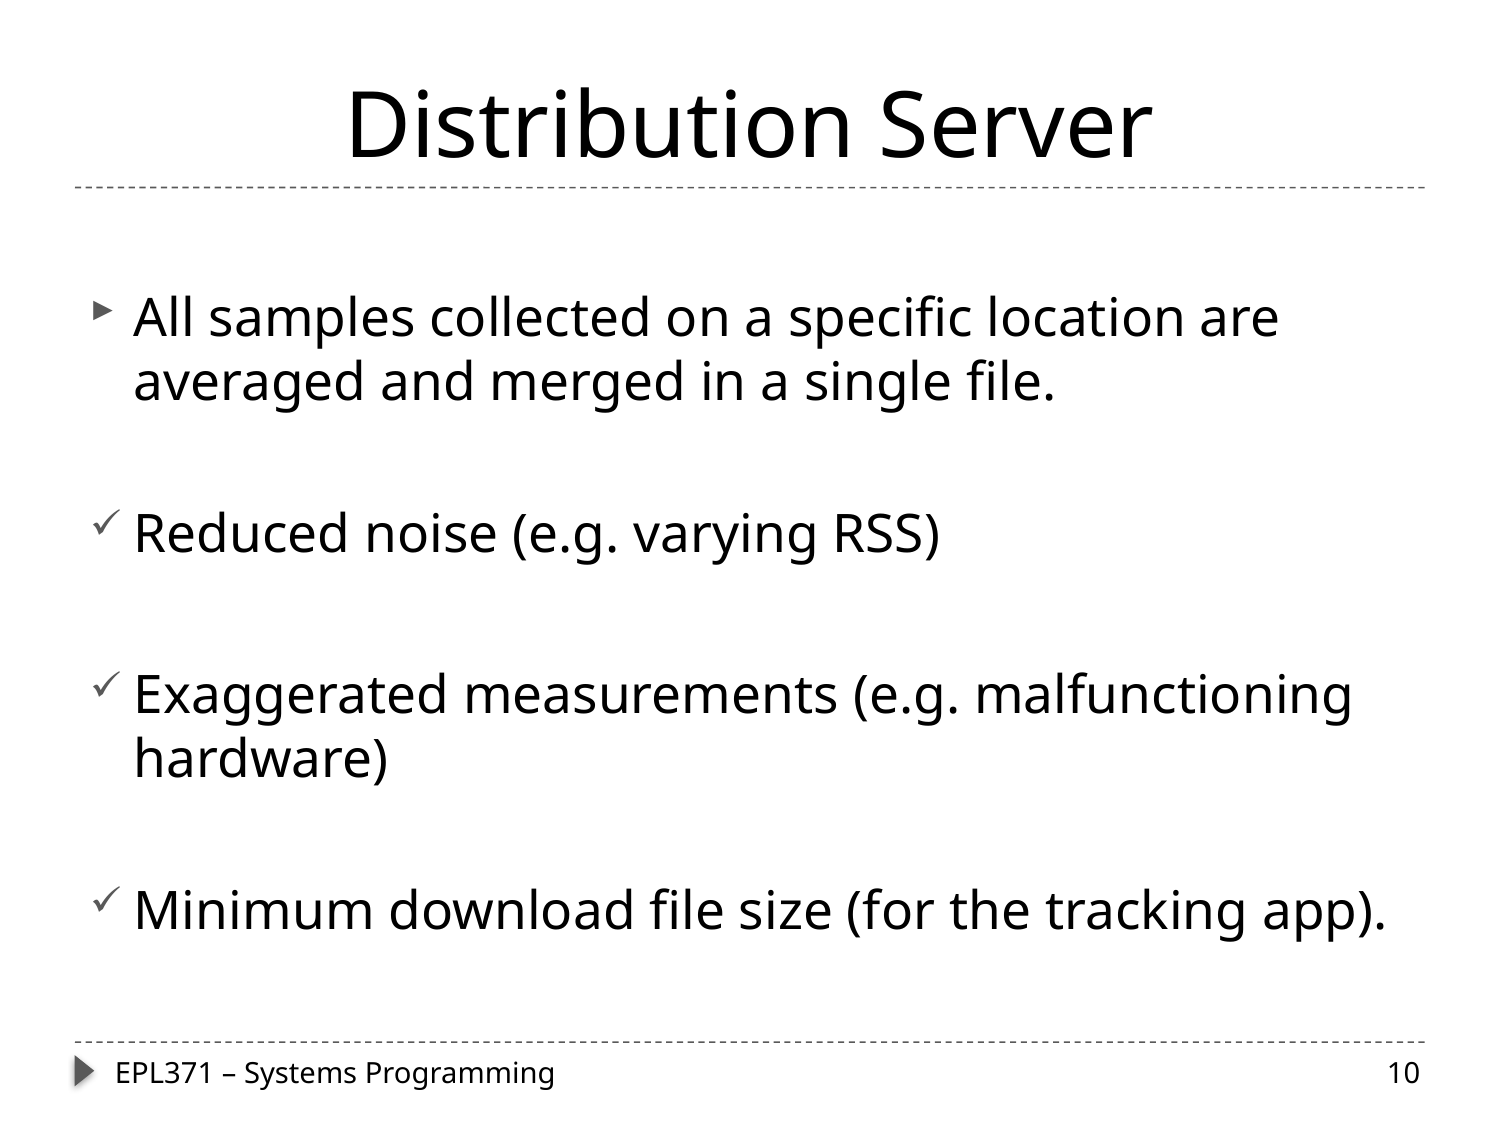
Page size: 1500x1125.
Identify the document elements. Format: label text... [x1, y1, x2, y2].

footer EPL371 – Systems Programming [100, 1046, 676, 1107]
list All samples collected on a specific location are averaged and merged in a single file. Reduced noise (e.g. varying RSS) Exaggerated measurements (e.g. malfunctioning hardware) Minimum download file size (for the tracking app). [75, 200, 1425, 1010]
slide_number 10 [1110, 1046, 1436, 1107]
title Distribution Server [75, 0, 1425, 183]
